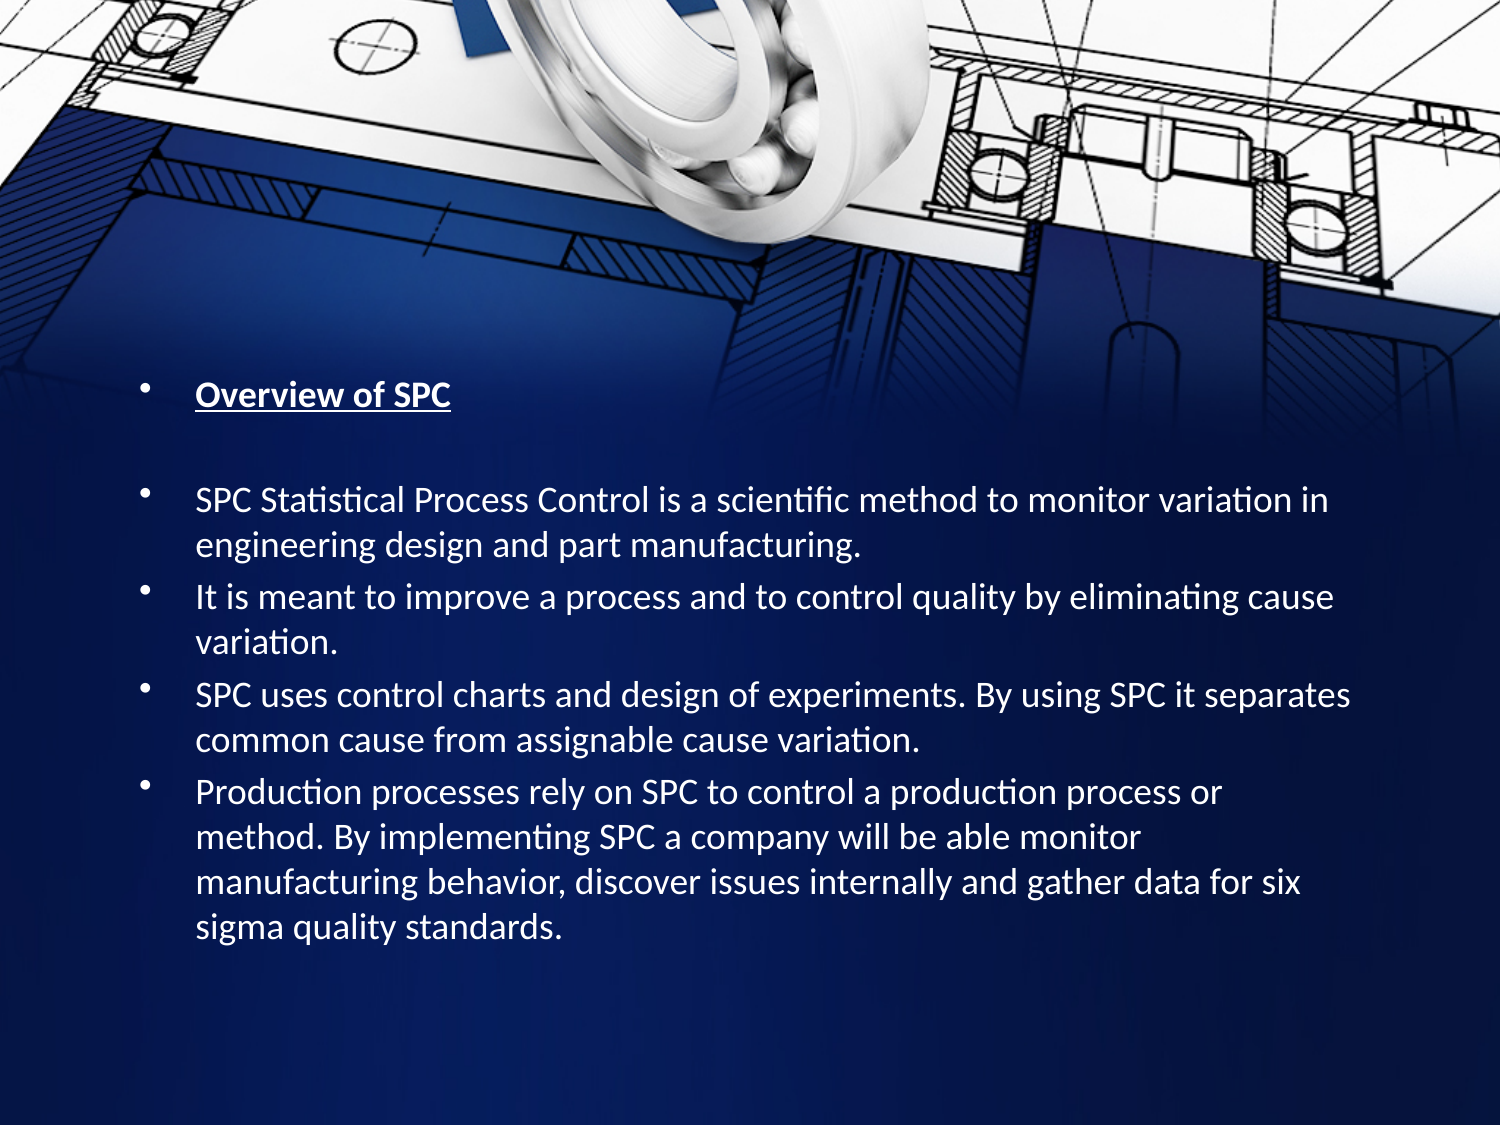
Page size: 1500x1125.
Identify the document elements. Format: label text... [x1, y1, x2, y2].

picture [0, 0, 1500, 1125]
list Overview of SPC SPC Statistical Process Control is a scientific method to monitor variation in engineering design and part manufacturing. It is meant to improve a process and to control quality by eliminating cause variation. SPC uses control charts and design of experiments. By using SPC it separates common cause from assignable cause variation. Production processes rely on SPC to control a production process or method. By implementing SPC a company will be able monitor manufacturing behavior, discover issues internally and gather data for six sigma quality standards. [124, 362, 1376, 875]
